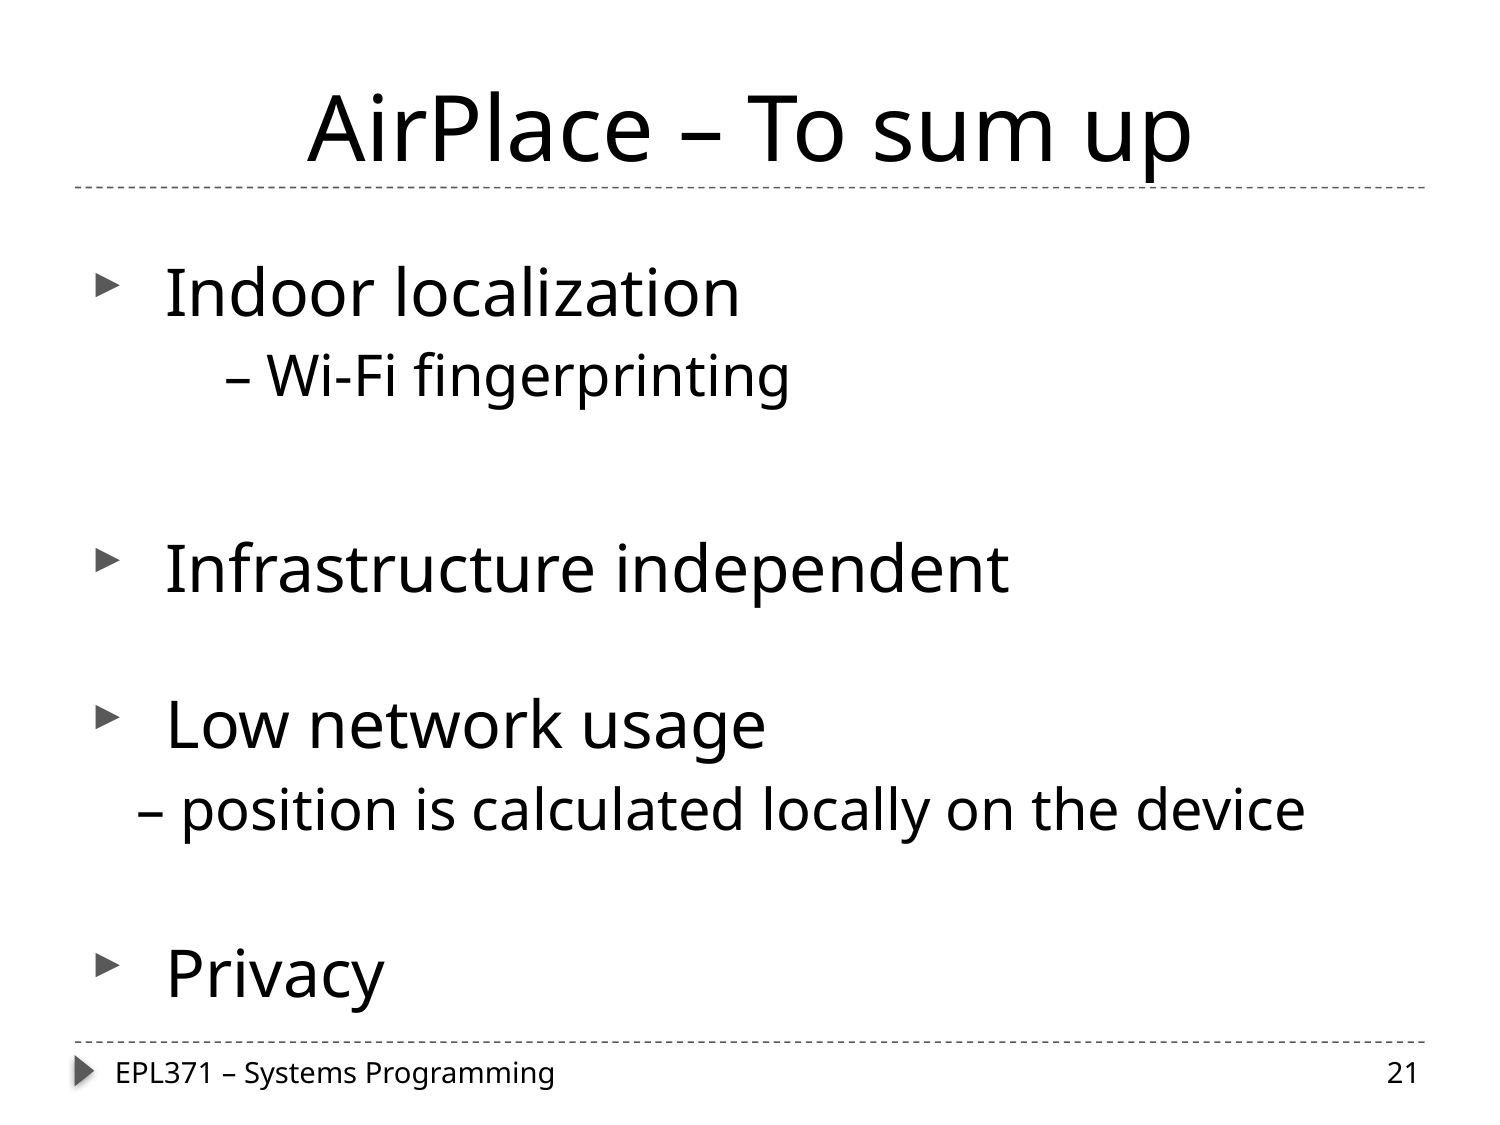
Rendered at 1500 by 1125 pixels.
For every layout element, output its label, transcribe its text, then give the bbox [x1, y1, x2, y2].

footer EPL371 – Systems Programming [100, 1046, 676, 1107]
slide_number 21 [1110, 1046, 1436, 1107]
title AirPlace – To sum up [76, 0, 1427, 188]
list Indoor localization – Wi-Fi fingerprinting Infrastructure independent Low network usage – position is calculated locally on the device Privacy [76, 243, 1427, 1047]
